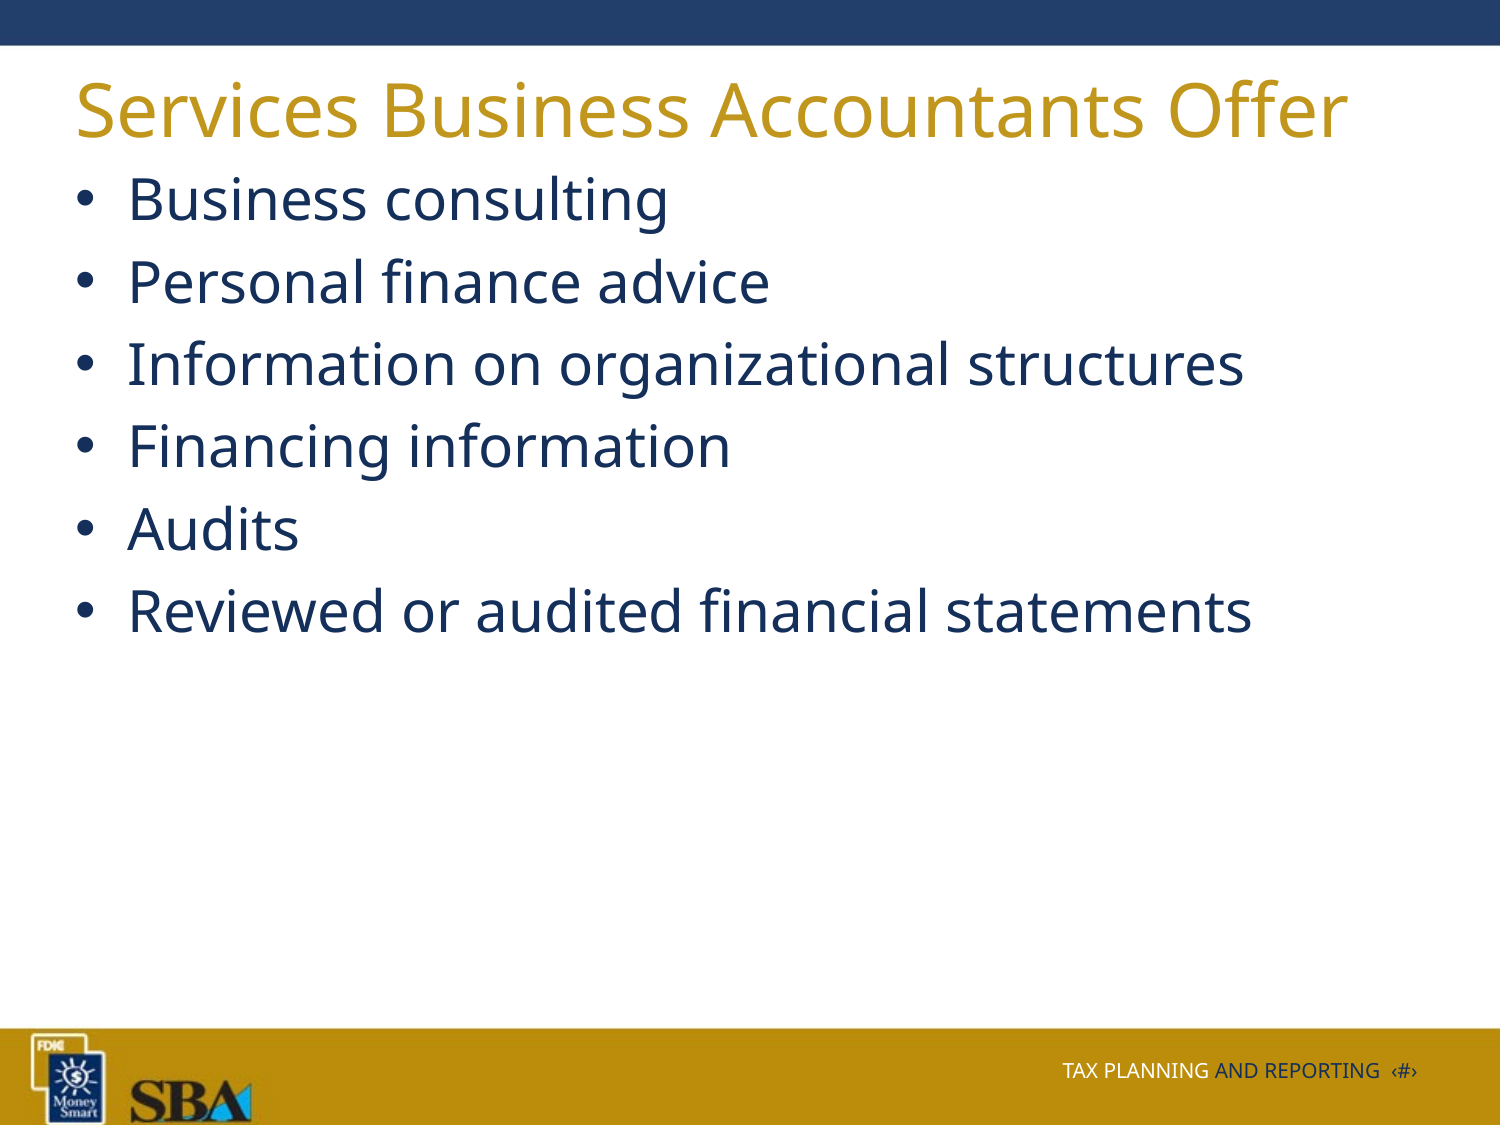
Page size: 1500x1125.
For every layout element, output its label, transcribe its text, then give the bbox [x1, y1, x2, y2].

title Services Business Accountants Offer [74, 61, 1500, 163]
list Business consulting Personal finance advice Information on organizational structures Financing information Audits Reviewed or audited financial statements [74, 161, 1426, 863]
picture [0, 0, 1500, 1125]
